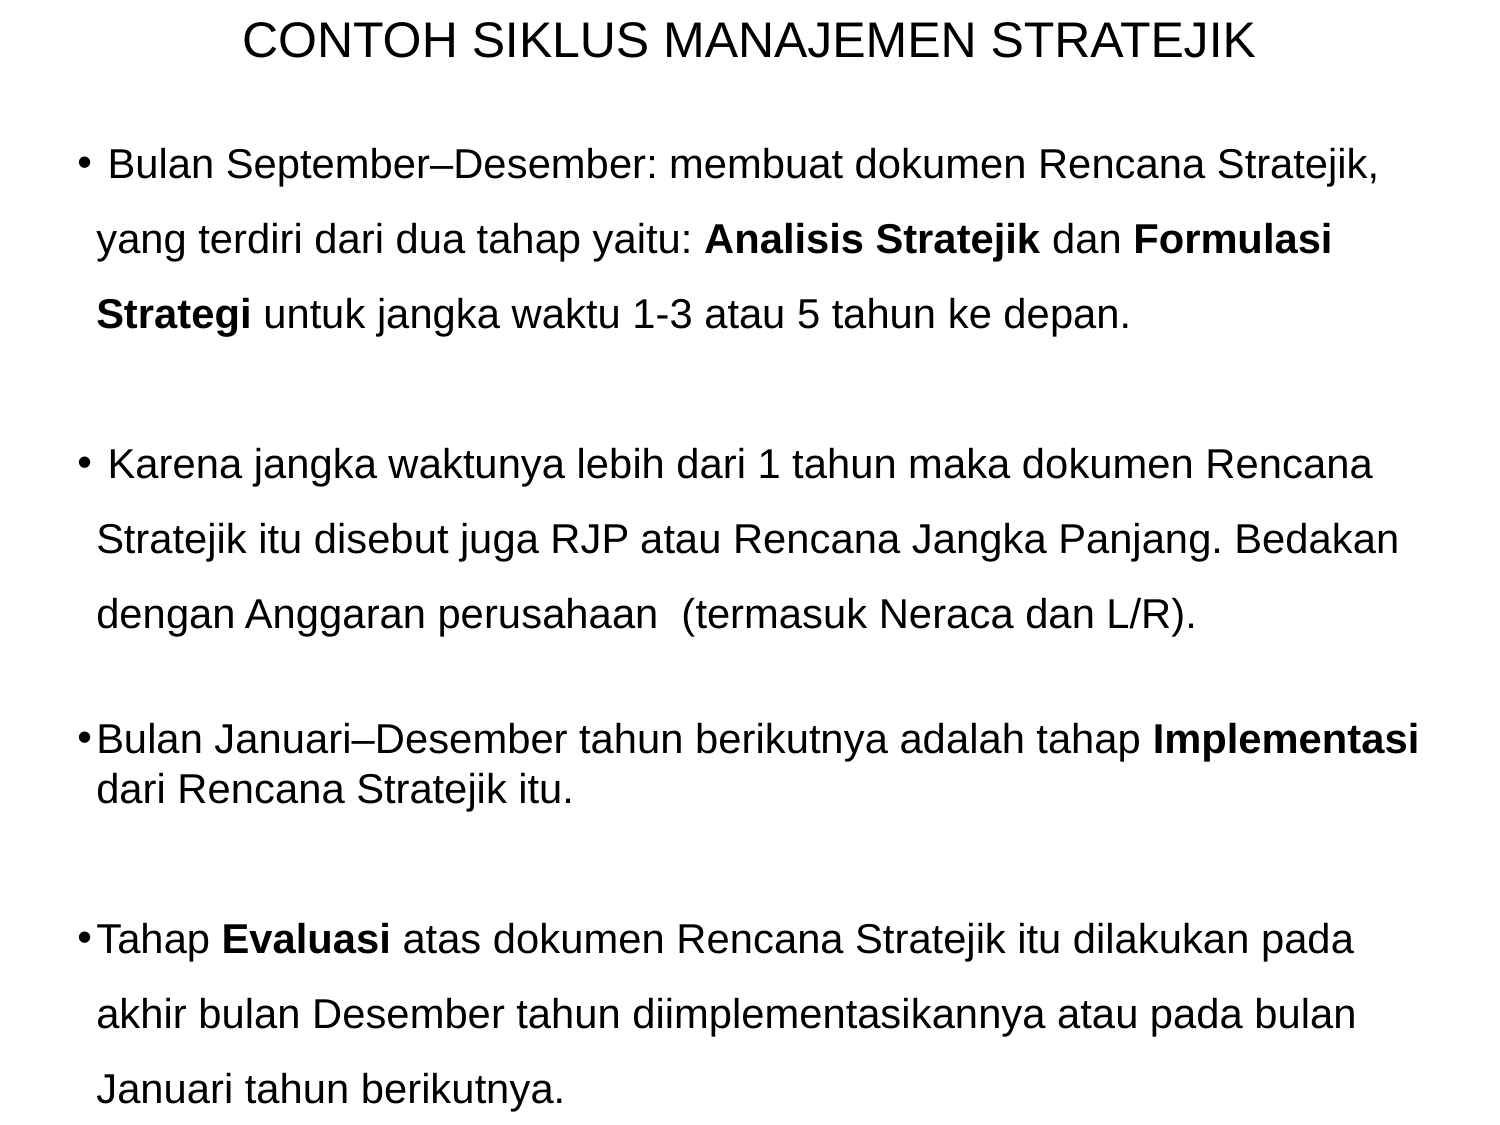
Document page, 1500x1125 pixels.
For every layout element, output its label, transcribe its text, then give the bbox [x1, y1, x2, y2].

text_box CONTOH SIKLUS MANAJEMEN STRATEJIK Bulan September–Desember: membuat dokumen Rencana Stratejik, yang terdiri dari dua tahap yaitu: Analisis Stratejik dan Formulasi Strategi untuk jangka waktu 1-3 atau 5 tahun ke depan. Karena jangka waktunya lebih dari 1 tahun maka dokumen Rencana Stratejik itu disebut juga RJP atau Rencana Jangka Panjang. Bedakan dengan Anggaran perusahaan (termasuk Neraca dan L/R). Bulan Januari–Desember tahun berikutnya adalah tahap Implementasi dari Rencana Stratejik itu. Tahap Evaluasi atas dokumen Rencana Stratejik itu dilakukan pada akhir bulan Desember tahun diimplementasikannya atau pada bulan Januari tahun berikutnya. [62, 0, 1450, 1120]
